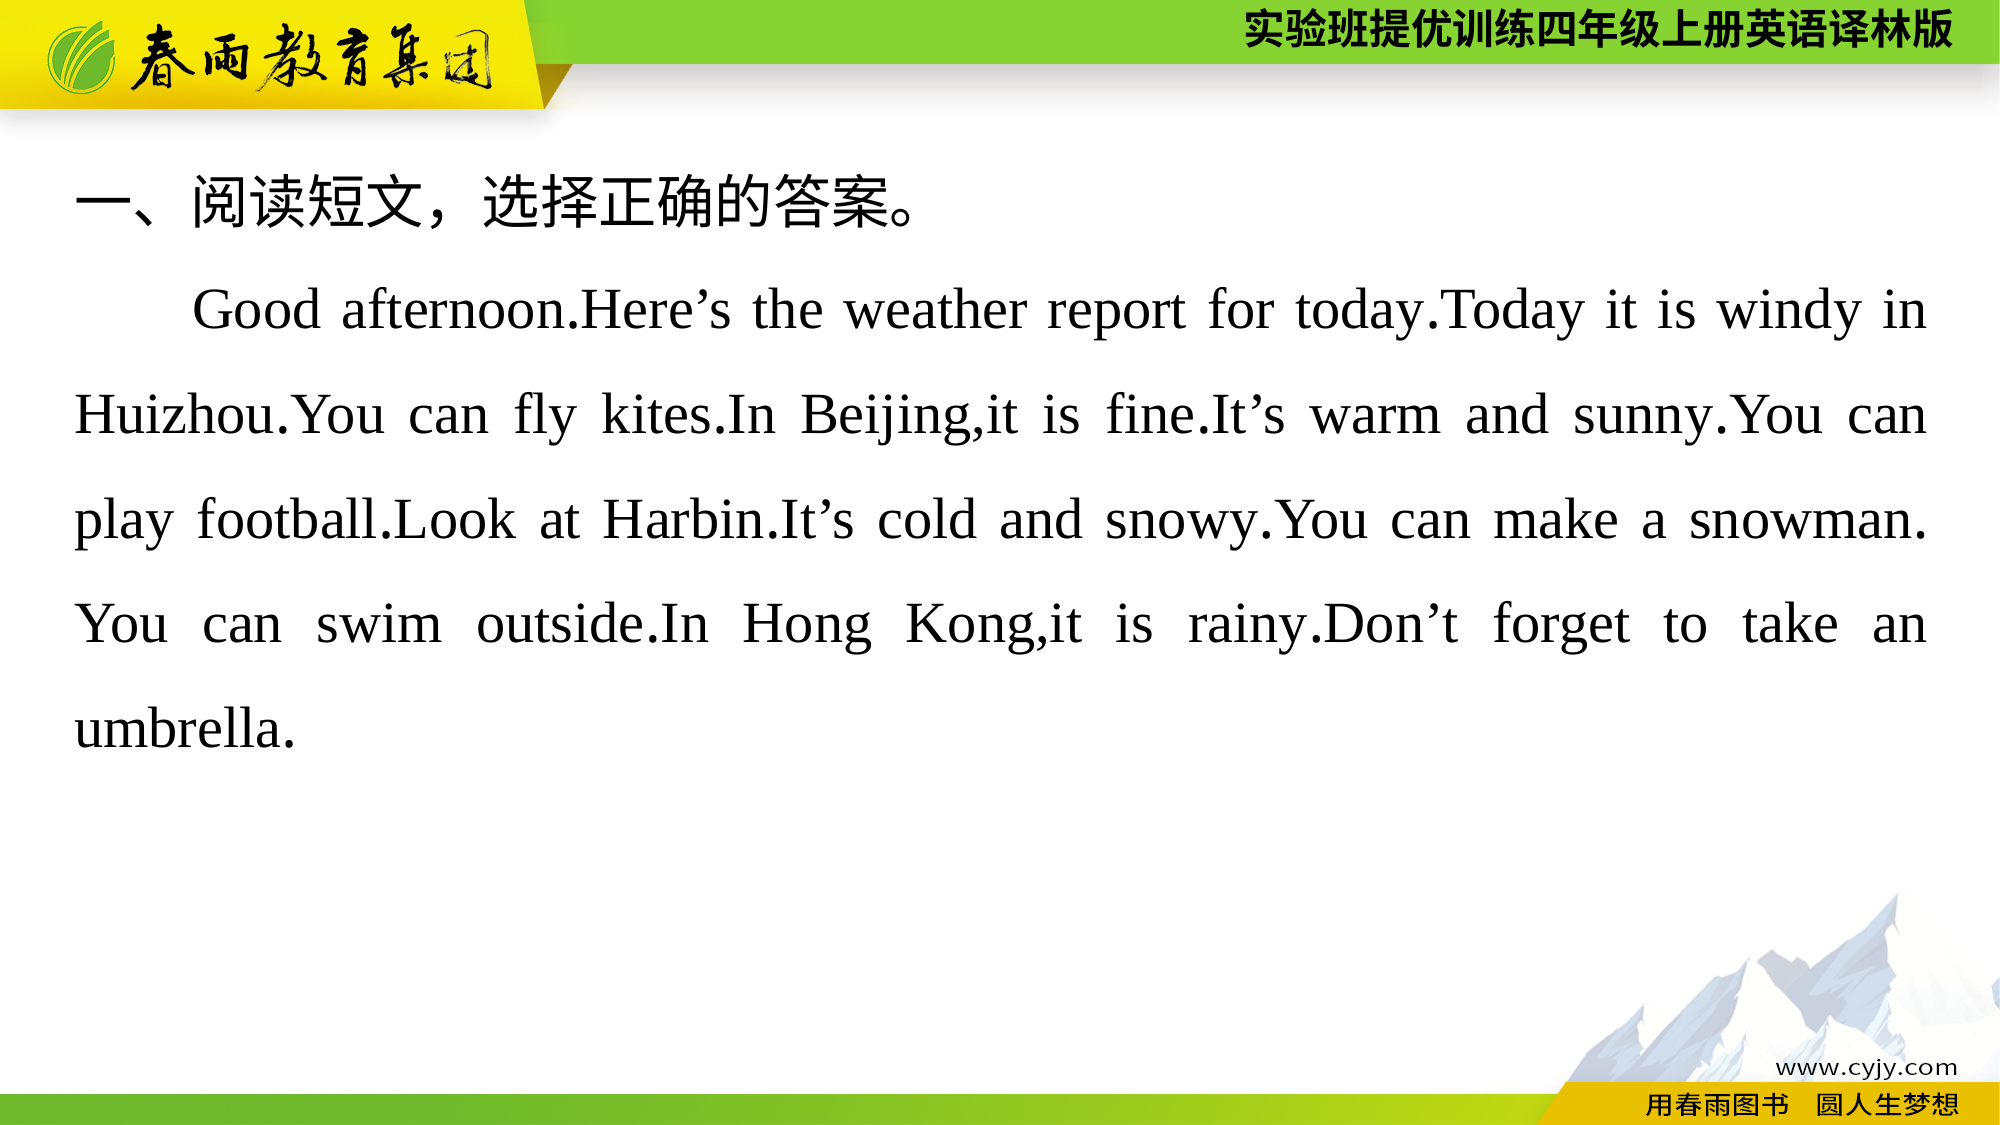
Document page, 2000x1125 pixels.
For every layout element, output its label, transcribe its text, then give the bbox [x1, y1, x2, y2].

list 一、阅读短文，选择正确的答案。 Good afternoon.Here’s the weather report for today.Today it is windy in Huizhou.You can fly kites.In Beijing,it is fine.It’s warm and sunny.You can play football.Look at Harbin.It’s cold and snowy.You can make a snowman. You can swim outside.In Hong Kong,it is rainy.Don’t forget to take an umbrella. [59, 122, 1944, 774]
picture [0, 0, 2000, 1125]
